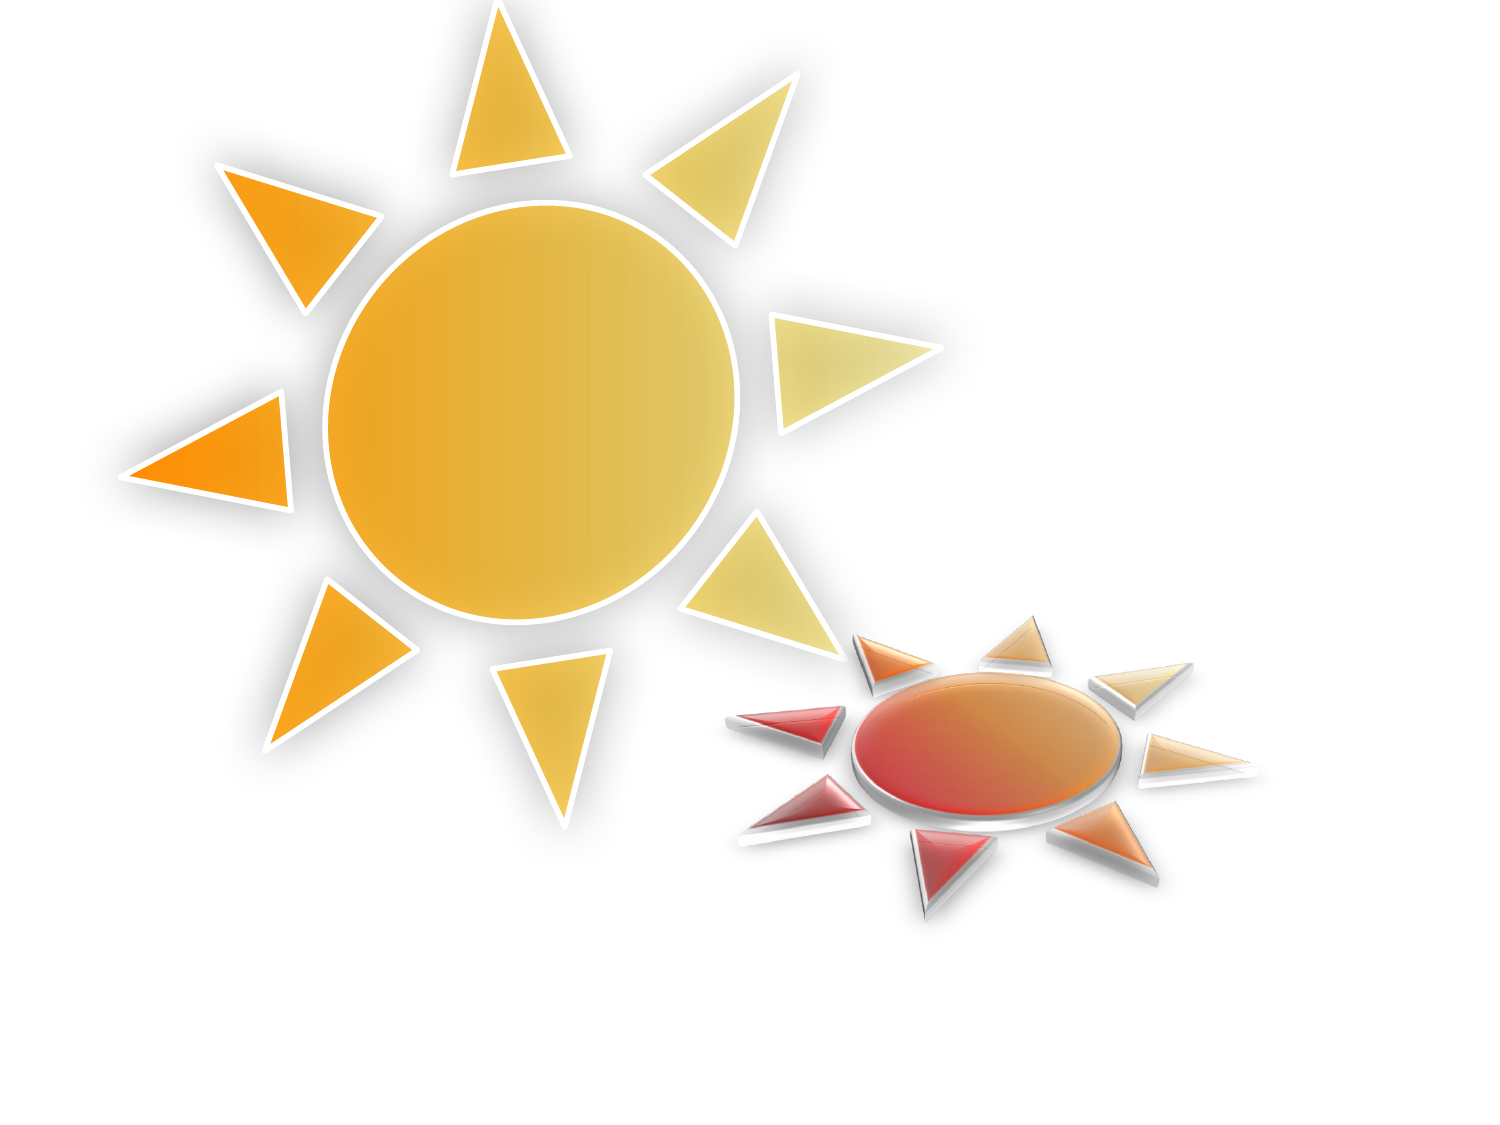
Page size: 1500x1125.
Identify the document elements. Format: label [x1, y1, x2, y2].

text_box [323, 200, 740, 625]
text_box [769, 312, 945, 436]
text_box [262, 577, 420, 754]
text_box [643, 71, 800, 248]
text_box [490, 654, 569, 830]
text_box [118, 389, 294, 513]
text_box [215, 163, 384, 316]
text_box [713, 509, 791, 563]
picture [574, 564, 1422, 1061]
text_box [450, 0, 572, 177]
